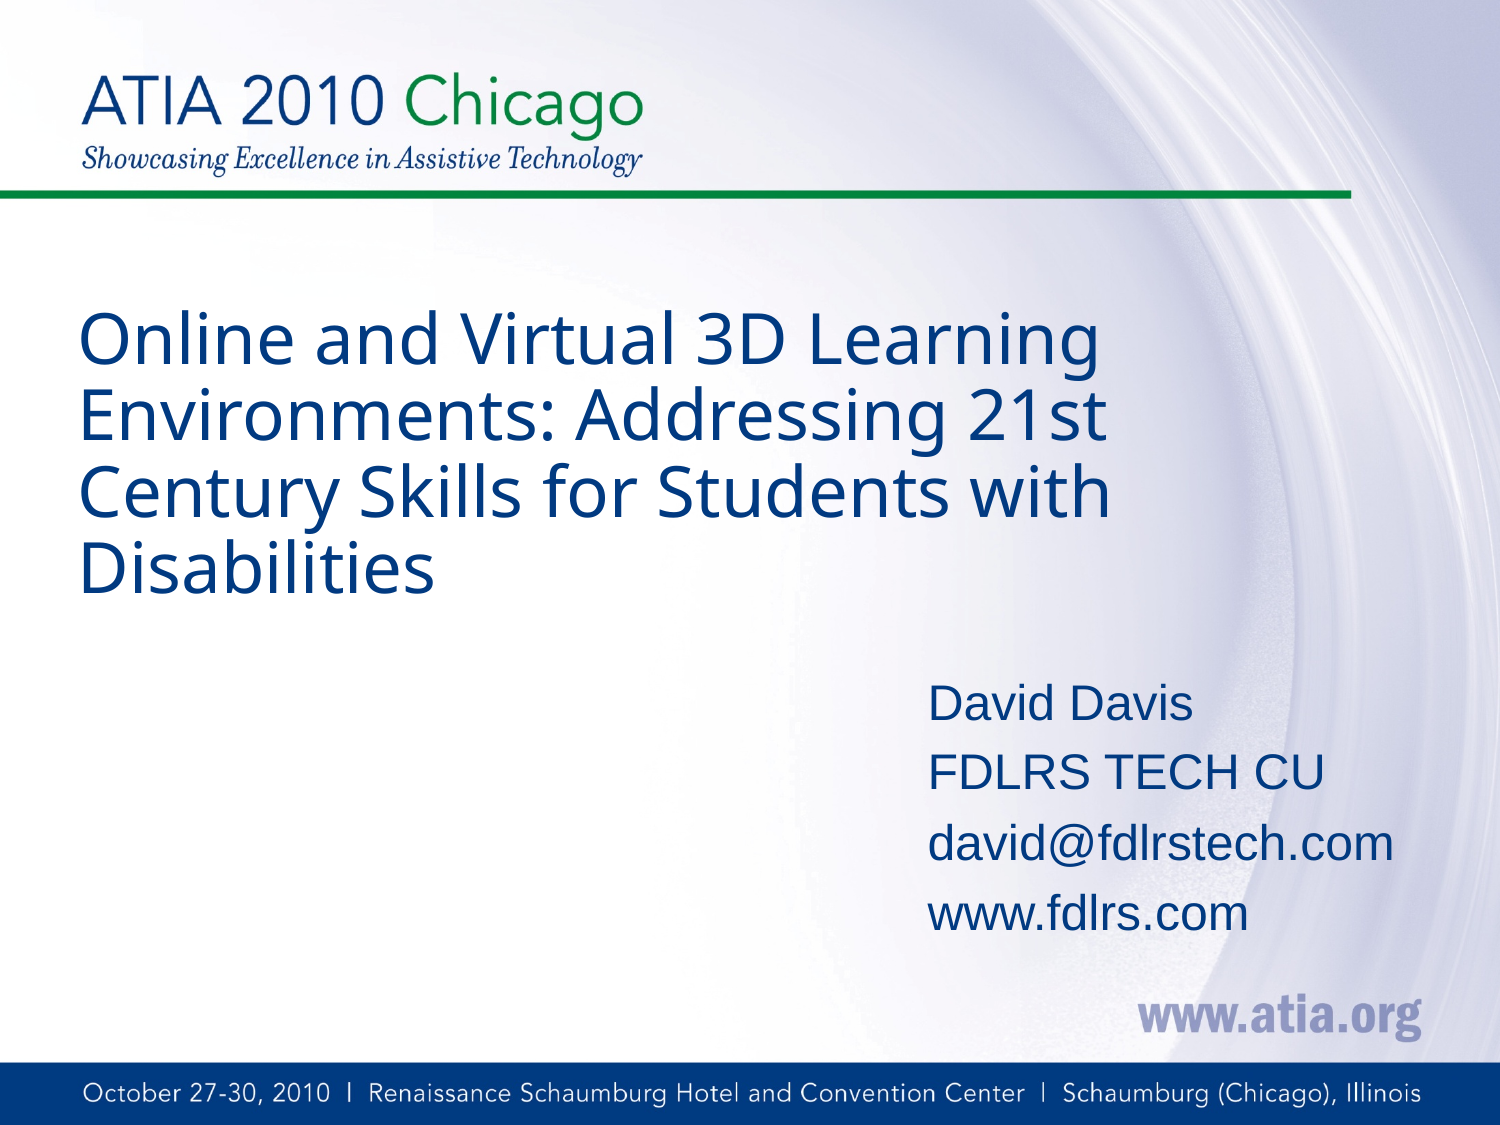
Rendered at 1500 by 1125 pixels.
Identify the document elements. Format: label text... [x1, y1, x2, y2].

title Online and Virtual 3D Learning Environments: Addressing 21st Century Skills for Students with Disabilities [62, 249, 1176, 663]
picture [0, 0, 1500, 1125]
list David Davis FDLRS TECH CU david@fdlrstech.com www.fdlrs.com [912, 662, 1438, 1001]
